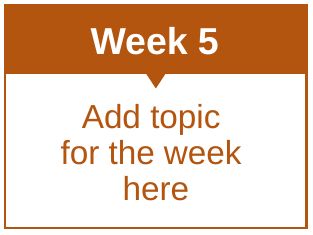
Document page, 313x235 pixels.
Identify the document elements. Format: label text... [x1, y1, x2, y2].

text_box Add topic for the week here [11, 92, 301, 215]
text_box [4, 5, 307, 89]
text_box [4, 4, 308, 229]
